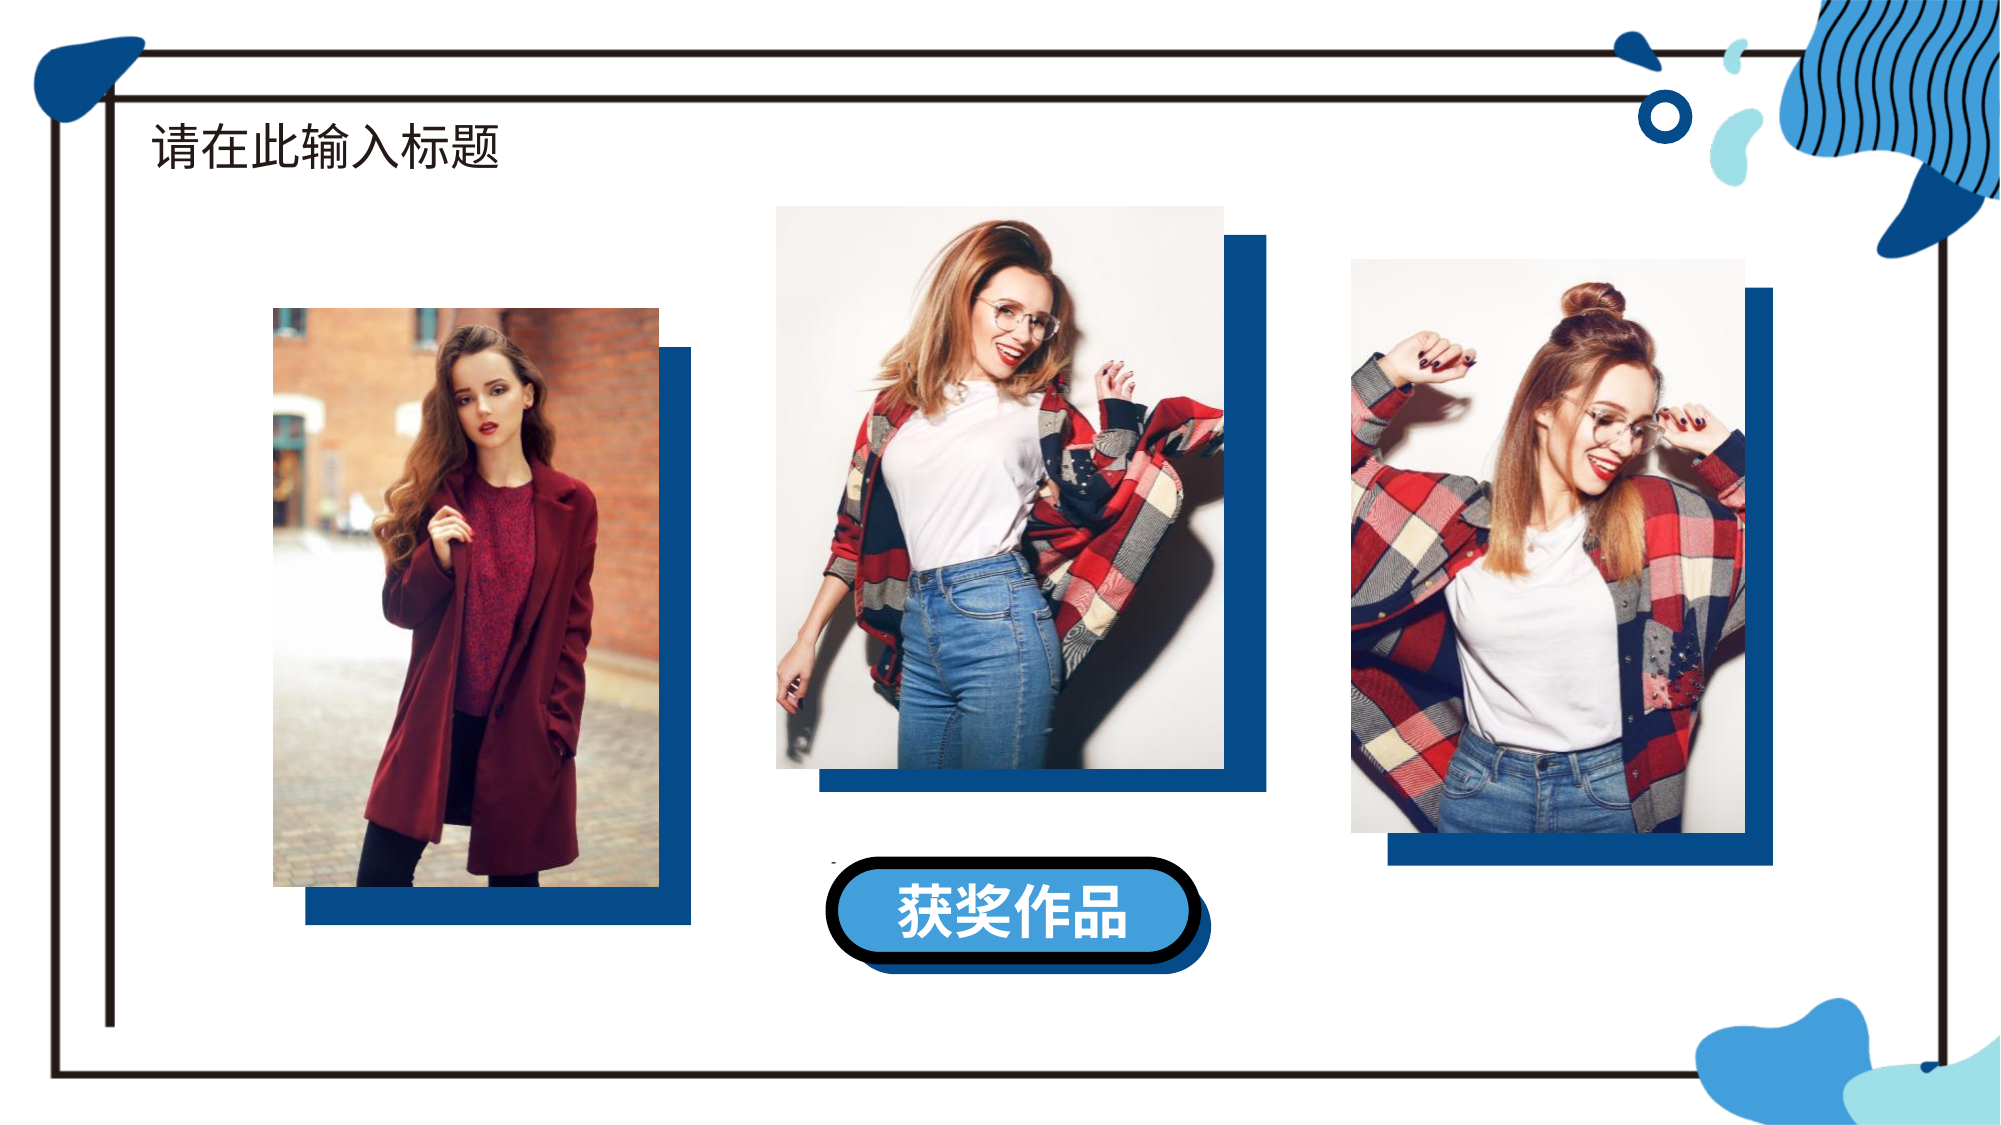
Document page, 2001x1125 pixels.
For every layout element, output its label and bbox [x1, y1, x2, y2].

text_box [831, 862, 1212, 975]
text_box [1351, 259, 1773, 866]
text_box [818, 234, 1267, 793]
picture [0, 0, 2000, 1113]
picture [1689, 931, 2000, 1124]
text_box [273, 308, 691, 926]
